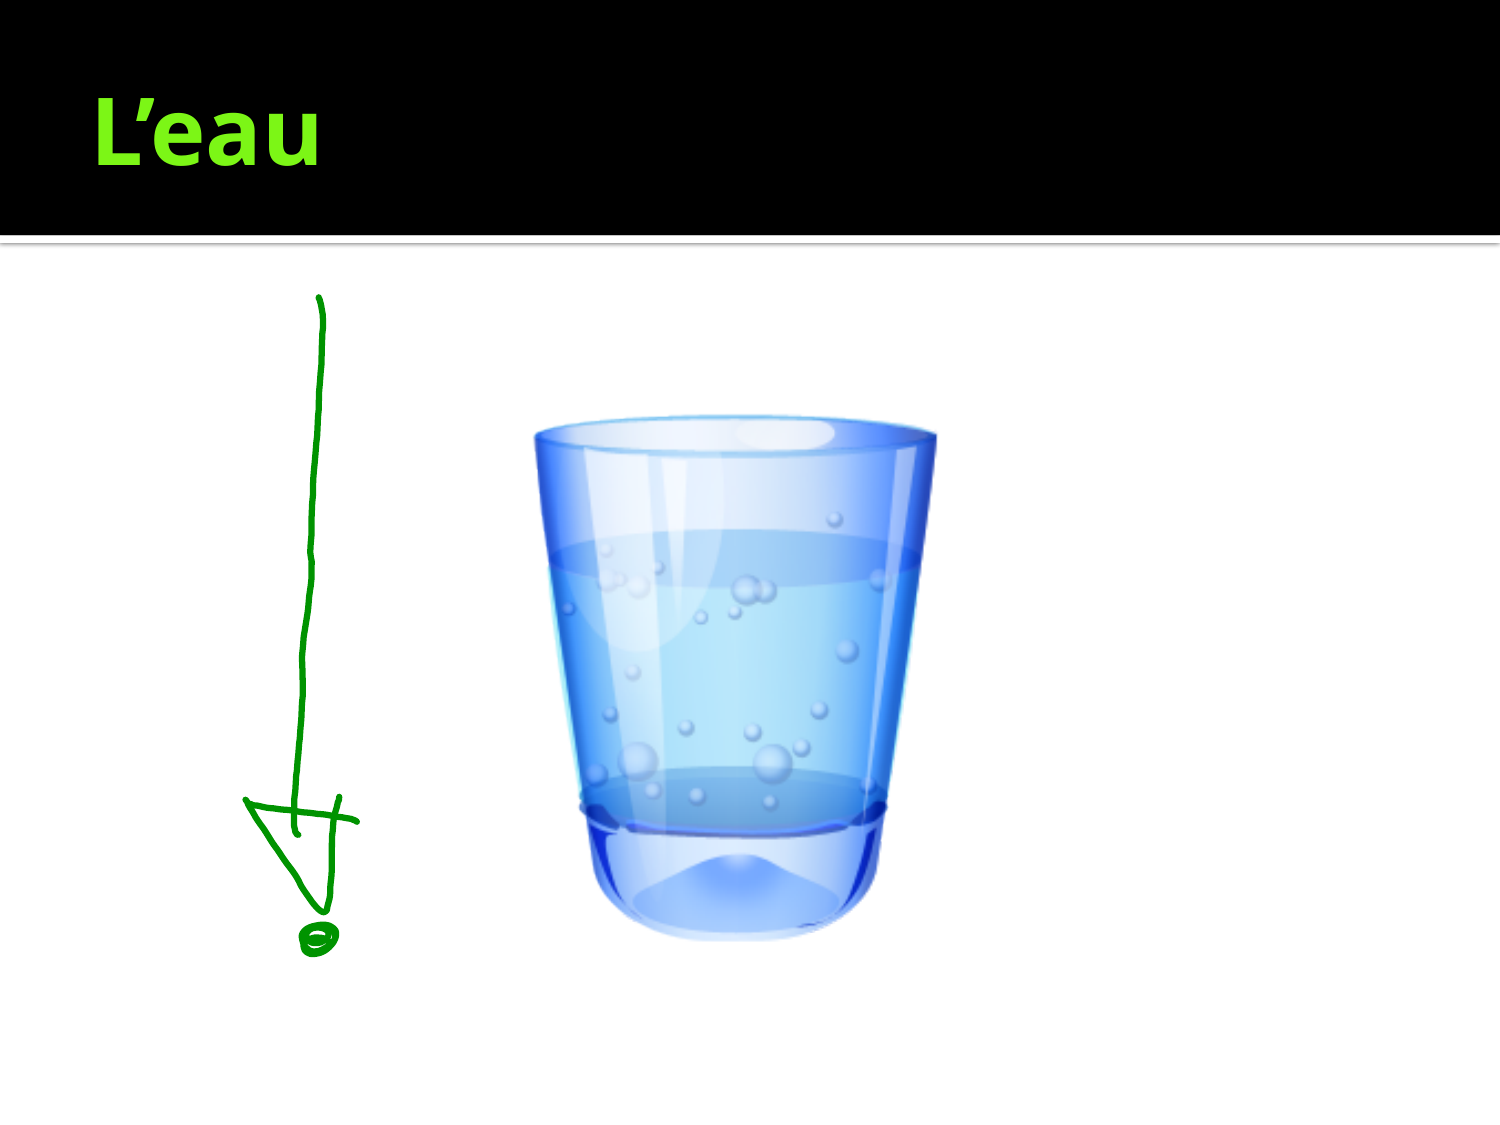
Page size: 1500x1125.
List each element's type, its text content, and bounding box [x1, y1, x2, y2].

title L’eau [75, 25, 1425, 231]
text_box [245, 297, 357, 955]
picture [407, 326, 1046, 964]
